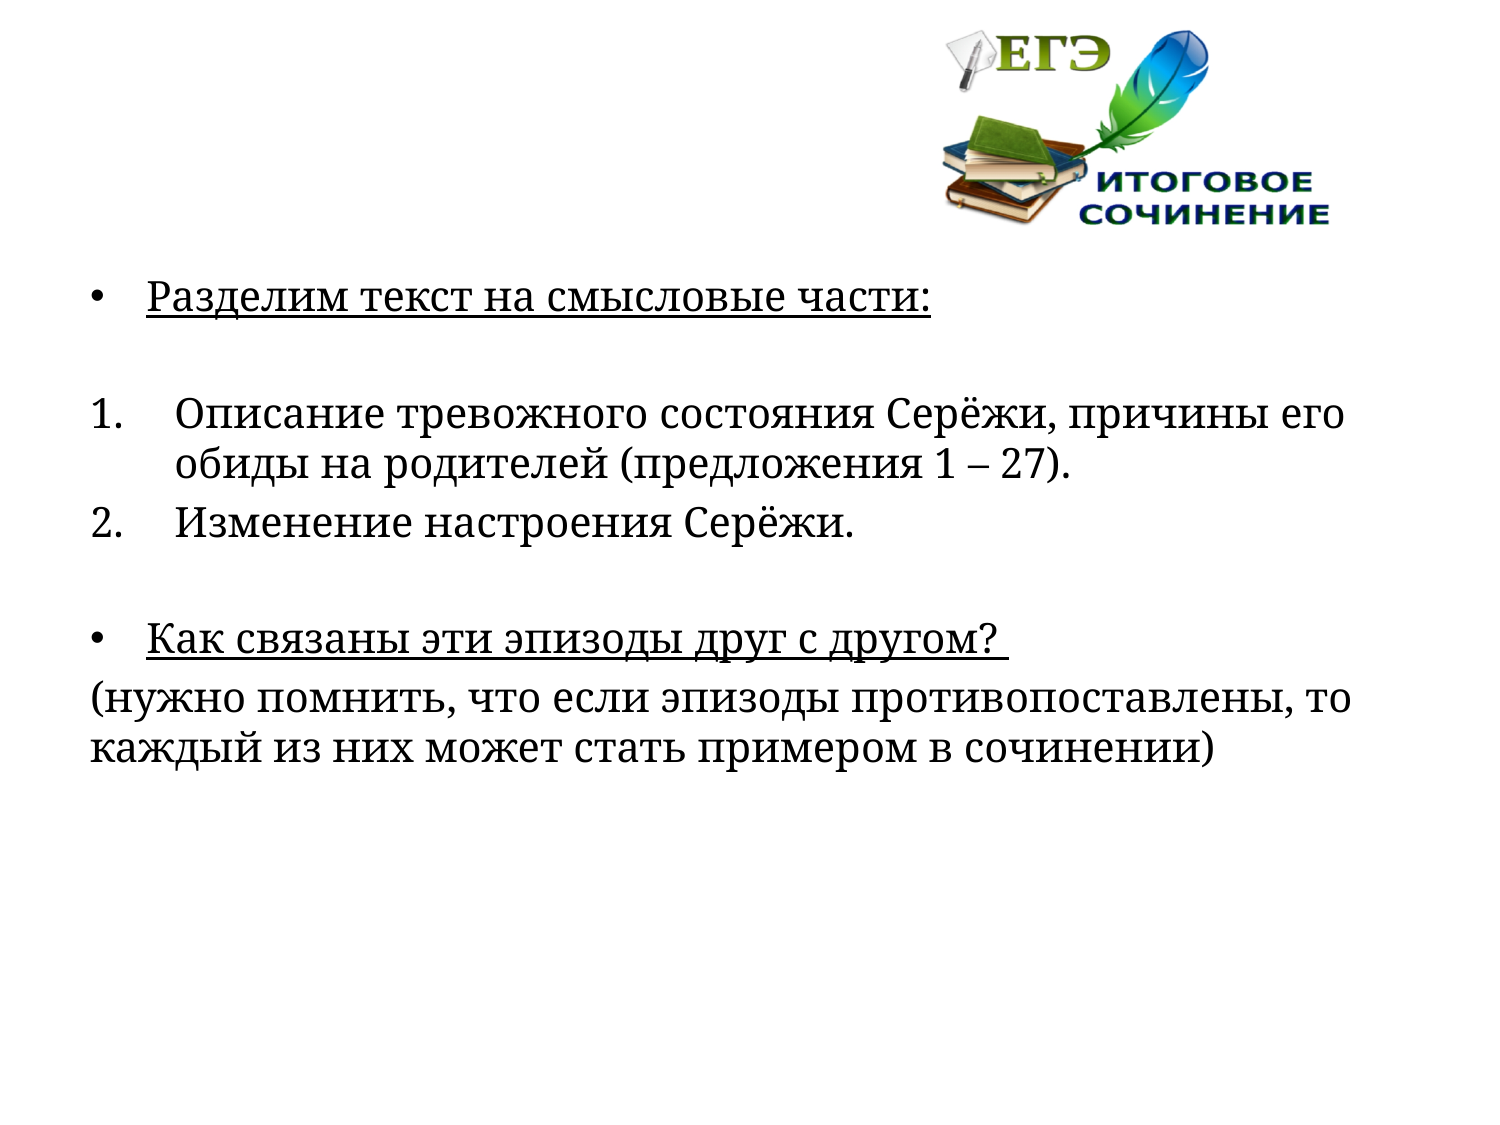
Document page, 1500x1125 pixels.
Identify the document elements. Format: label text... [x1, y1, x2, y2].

picture [879, 18, 1424, 244]
list Разделим текст на смысловые части: Описание тревожного состояния Серёжи, причины его обиды на родителей (предложения 1 – 27). Изменение настроения Серёжи. Как связаны эти эпизоды друг с другом? (нужно помнить, что если эпизоды противопоставлены, то каждый из них может стать примером в сочинении) [75, 262, 1425, 1005]
